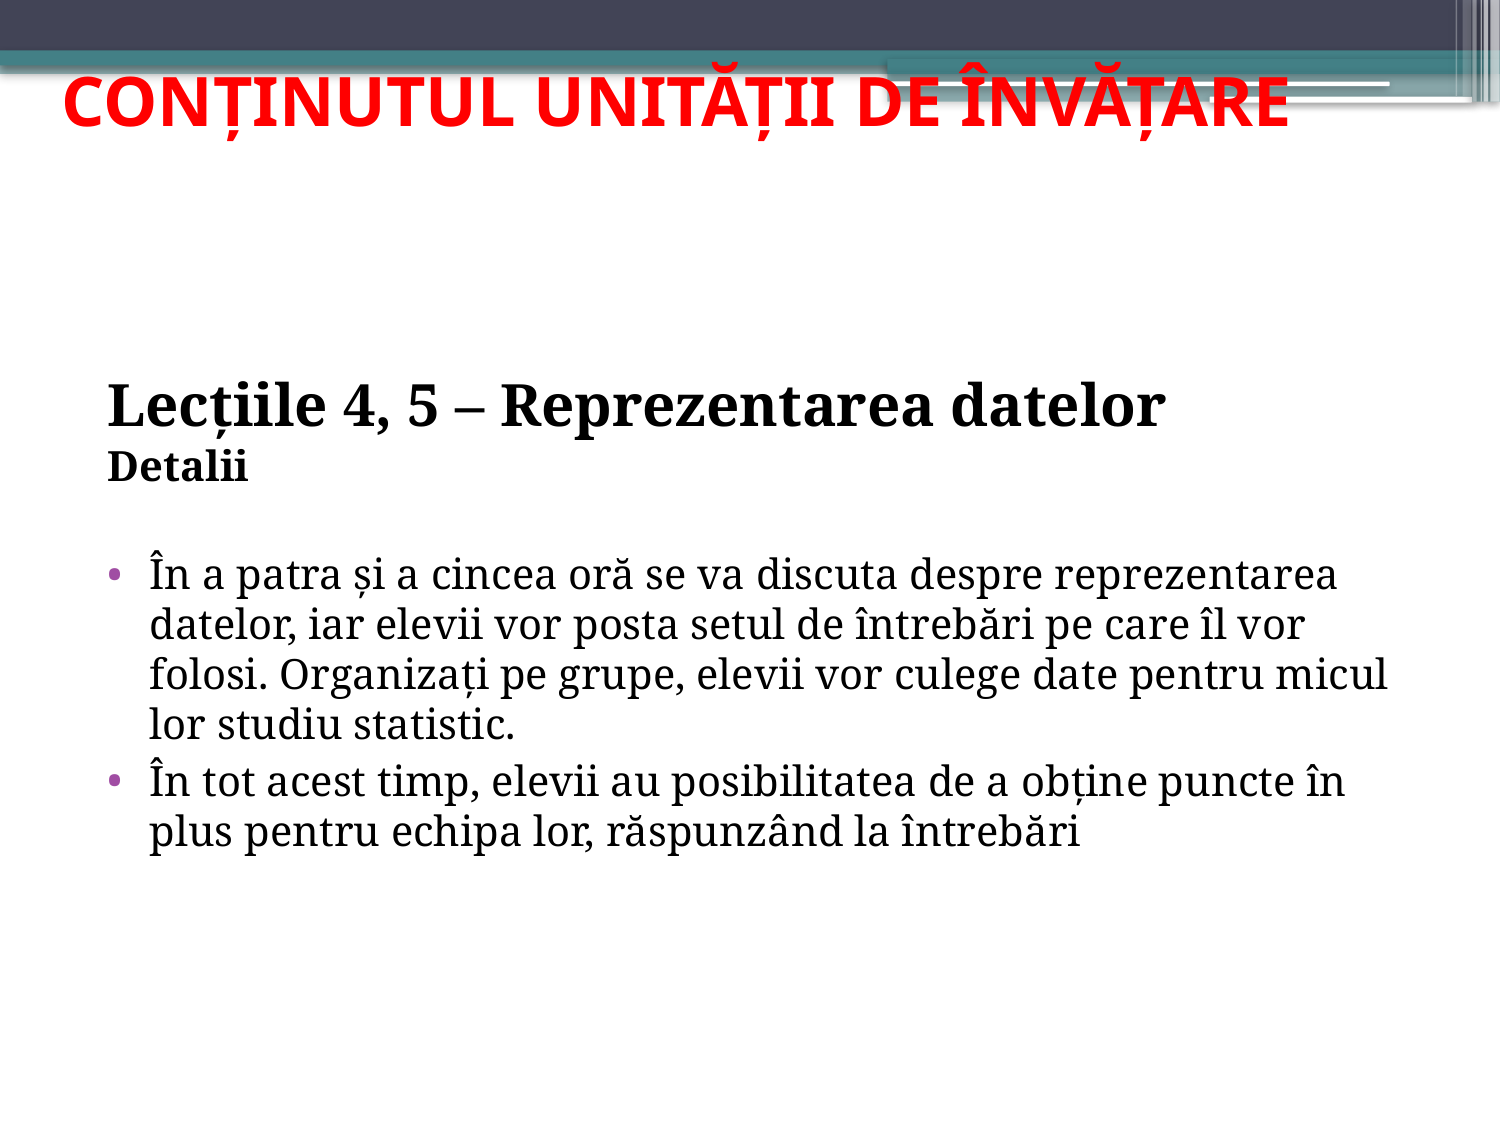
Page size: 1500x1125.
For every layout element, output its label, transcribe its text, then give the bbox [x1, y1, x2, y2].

title CONŢINUTUL UNITĂŢII DE ÎNVĂŢARE [46, 23, 1447, 176]
list Lecţiile 4, 5 – Reprezentarea datelor Detalii În a patra și a cincea oră se va discuta despre reprezentarea datelor, iar elevii vor posta setul de întrebări pe care îl vor folosi. Organizați pe grupe, elevii vor culege date pentru micul lor studiu statistic. În tot acest timp, elevii au posibilitatea de a obține puncte în plus pentru echipa lor, răspunzând la întrebări [75, 368, 1425, 1079]
